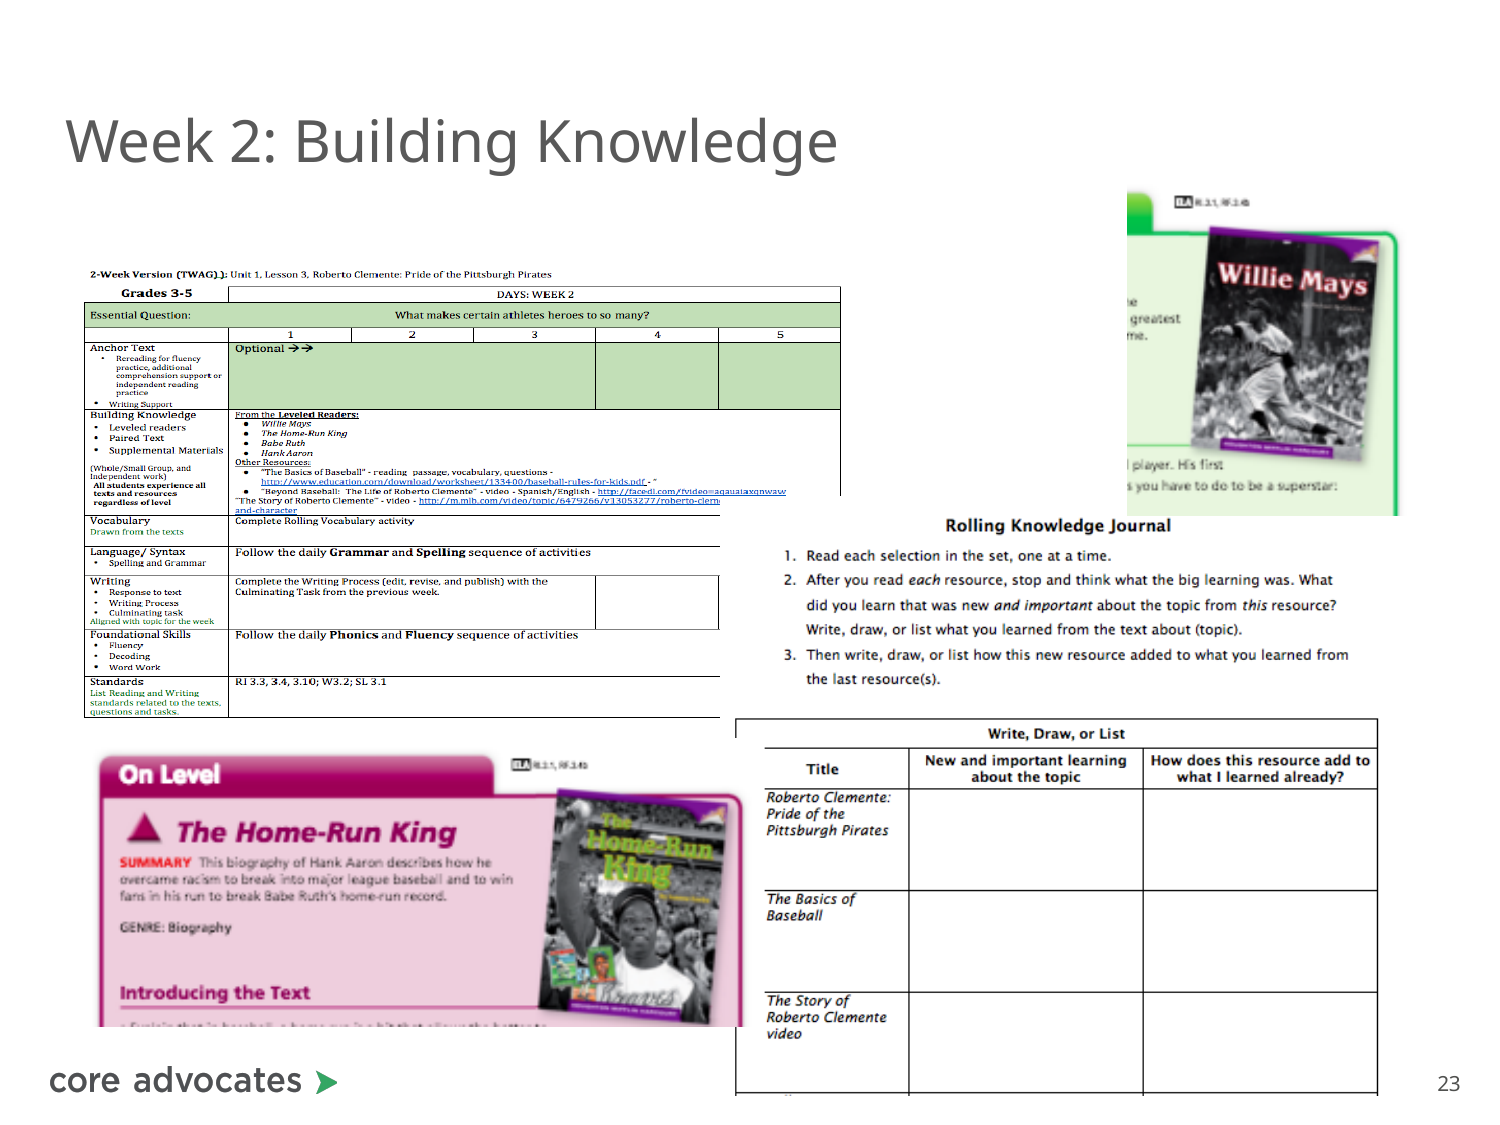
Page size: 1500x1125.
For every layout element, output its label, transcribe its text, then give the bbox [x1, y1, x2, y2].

picture [74, 167, 1426, 1096]
title Week 2: Building Knowledge [50, 45, 1457, 233]
picture [50, 1066, 337, 1094]
